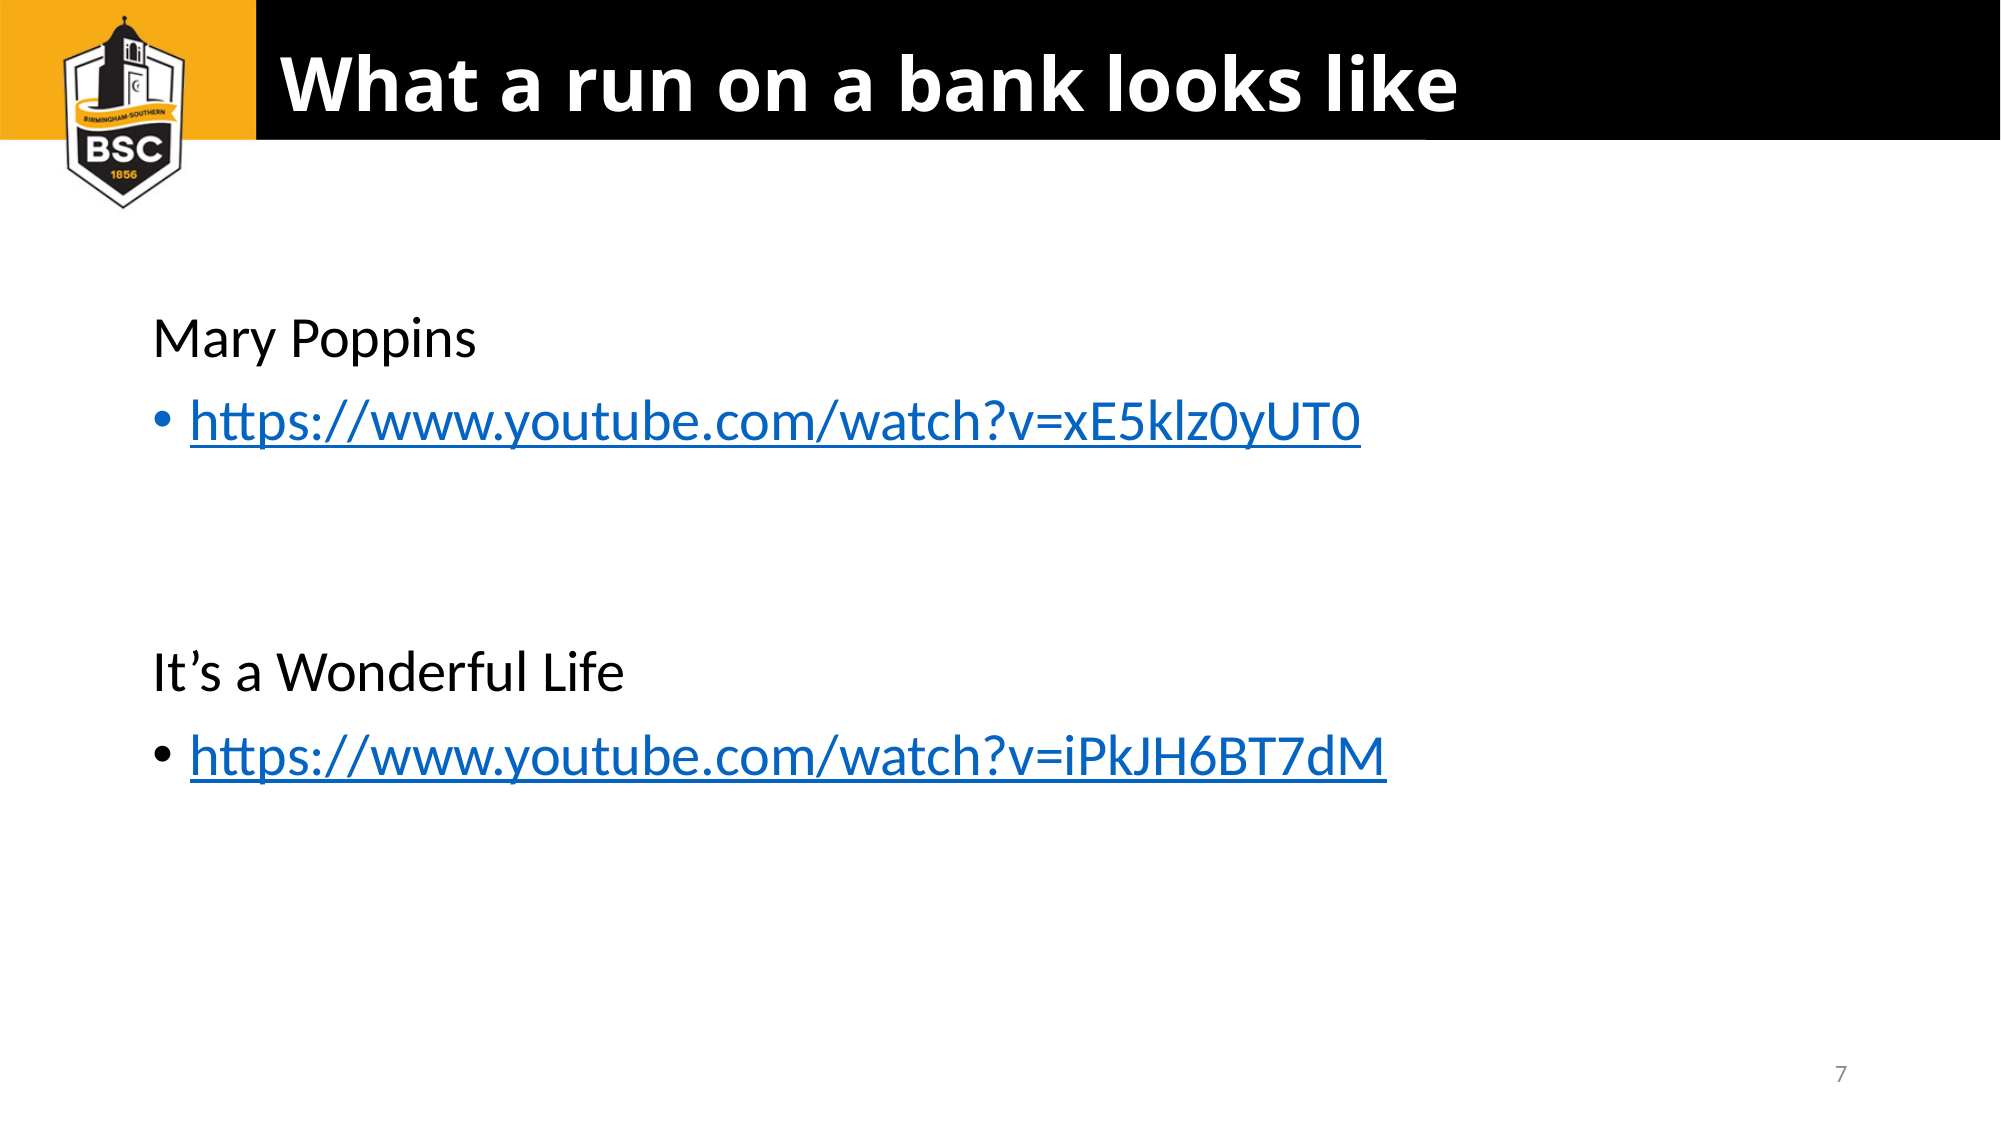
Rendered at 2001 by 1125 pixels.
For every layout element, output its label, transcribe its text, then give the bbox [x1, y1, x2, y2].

slide_number 7 [1412, 1042, 1863, 1103]
list Mary Poppins https://www.youtube.com/watch?v=xE5klz0yUT0 It’s a Wonderful Life https://www.youtube.com/watch?v=iPkJH6BT7dM [137, 299, 1863, 1014]
title What a run on a bank looks like [265, 47, 1840, 128]
picture [0, 0, 1426, 804]
